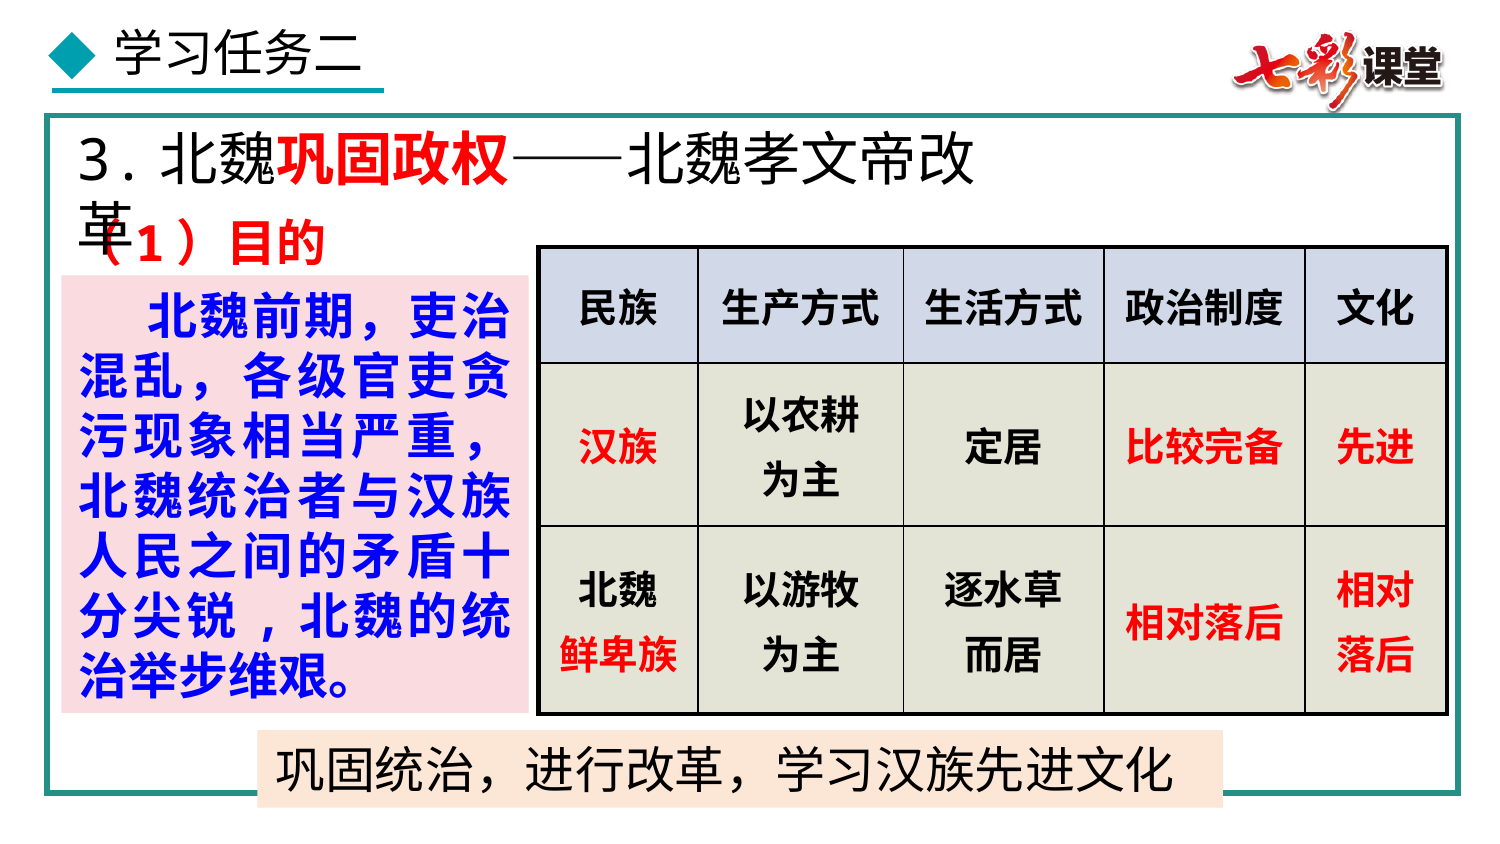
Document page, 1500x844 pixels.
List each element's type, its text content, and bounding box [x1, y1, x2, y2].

table_header 生产方式 [699, 249, 903, 362]
text_box （1）目的 [58, 204, 367, 280]
table_header 生活方式 [904, 249, 1103, 362]
text_box 3.北魏巩固政权——北魏孝文帝改革 [61, 114, 1048, 270]
table_cell 以农耕 为主 [699, 364, 903, 525]
text_box 巩固统治，进行改革，学习汉族先进文化 [257, 730, 1223, 808]
table_cell 定居 [904, 364, 1103, 525]
table_cell 先进 [1306, 364, 1445, 525]
table_cell 相对 落后 [1306, 527, 1445, 712]
table_cell 北魏 鲜卑族 [541, 527, 697, 712]
table_cell 以游牧 为主 [699, 527, 903, 712]
table_header 政治制度 [1105, 249, 1304, 362]
text_box 北魏前期，吏治混乱，各级官吏贪污现象相当严重，北魏统治者与汉族人民之间的矛盾十分尖锐,北魏的统治举步维艰。 [61, 275, 529, 713]
table_cell 逐水草 而居 [904, 527, 1103, 712]
table_header 民族 [541, 249, 697, 362]
picture [1228, 26, 1449, 113]
table_header 文化 [1306, 249, 1445, 362]
table_cell 相对落后 [1105, 527, 1304, 712]
table_cell 比较完备 [1105, 364, 1304, 525]
table_cell 汉族 [541, 364, 697, 525]
